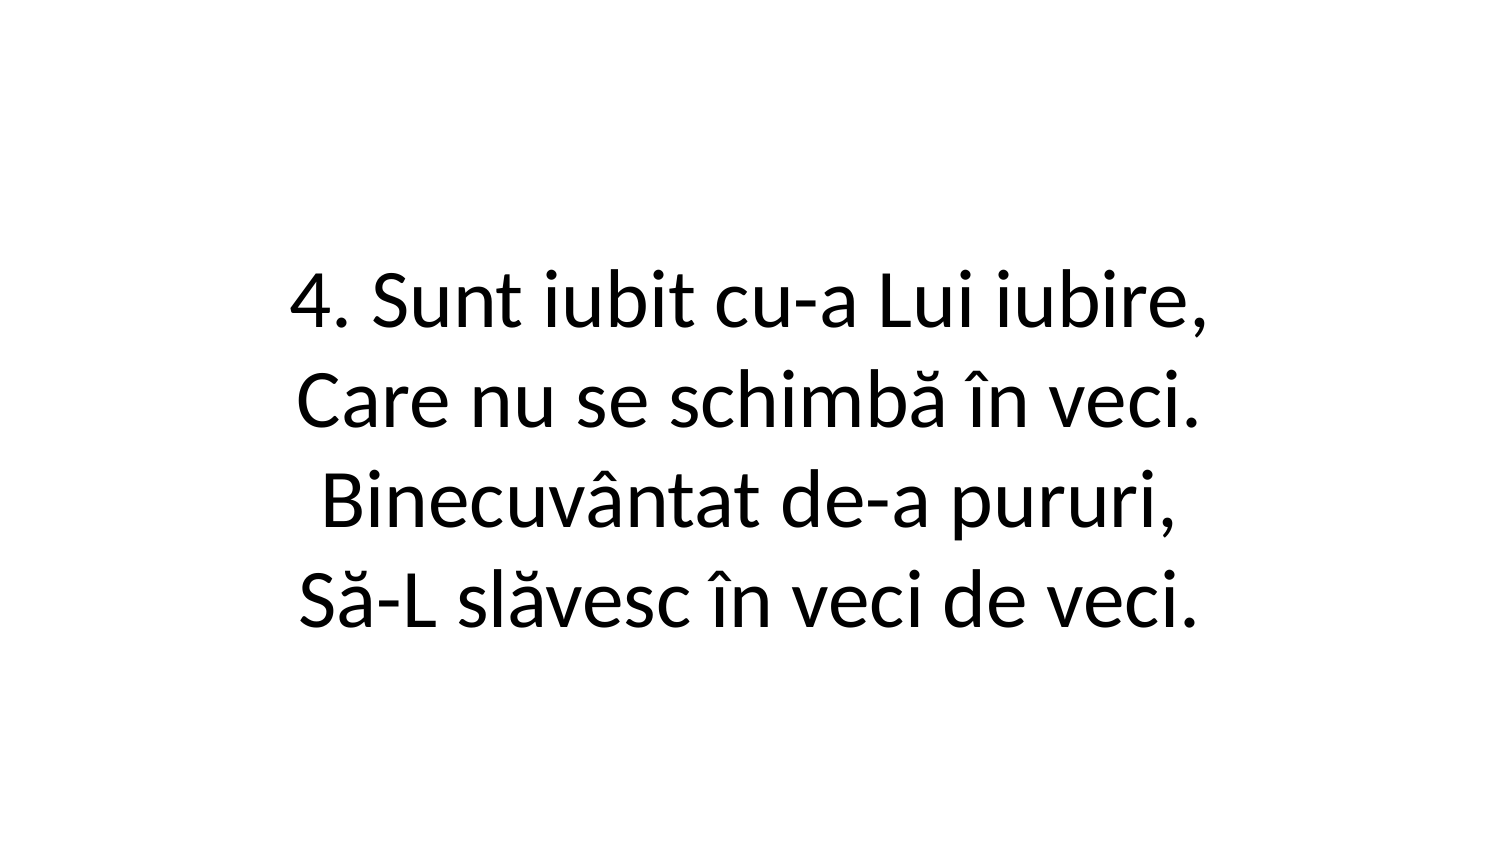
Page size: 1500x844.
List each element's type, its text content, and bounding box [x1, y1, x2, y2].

text_box 4. Sunt iubit cu-a Lui iubire, Care nu se schimbă în veci. Binecuvântat de-a pururi, Să-L slăvesc în veci de veci. [274, 192, 1226, 652]
